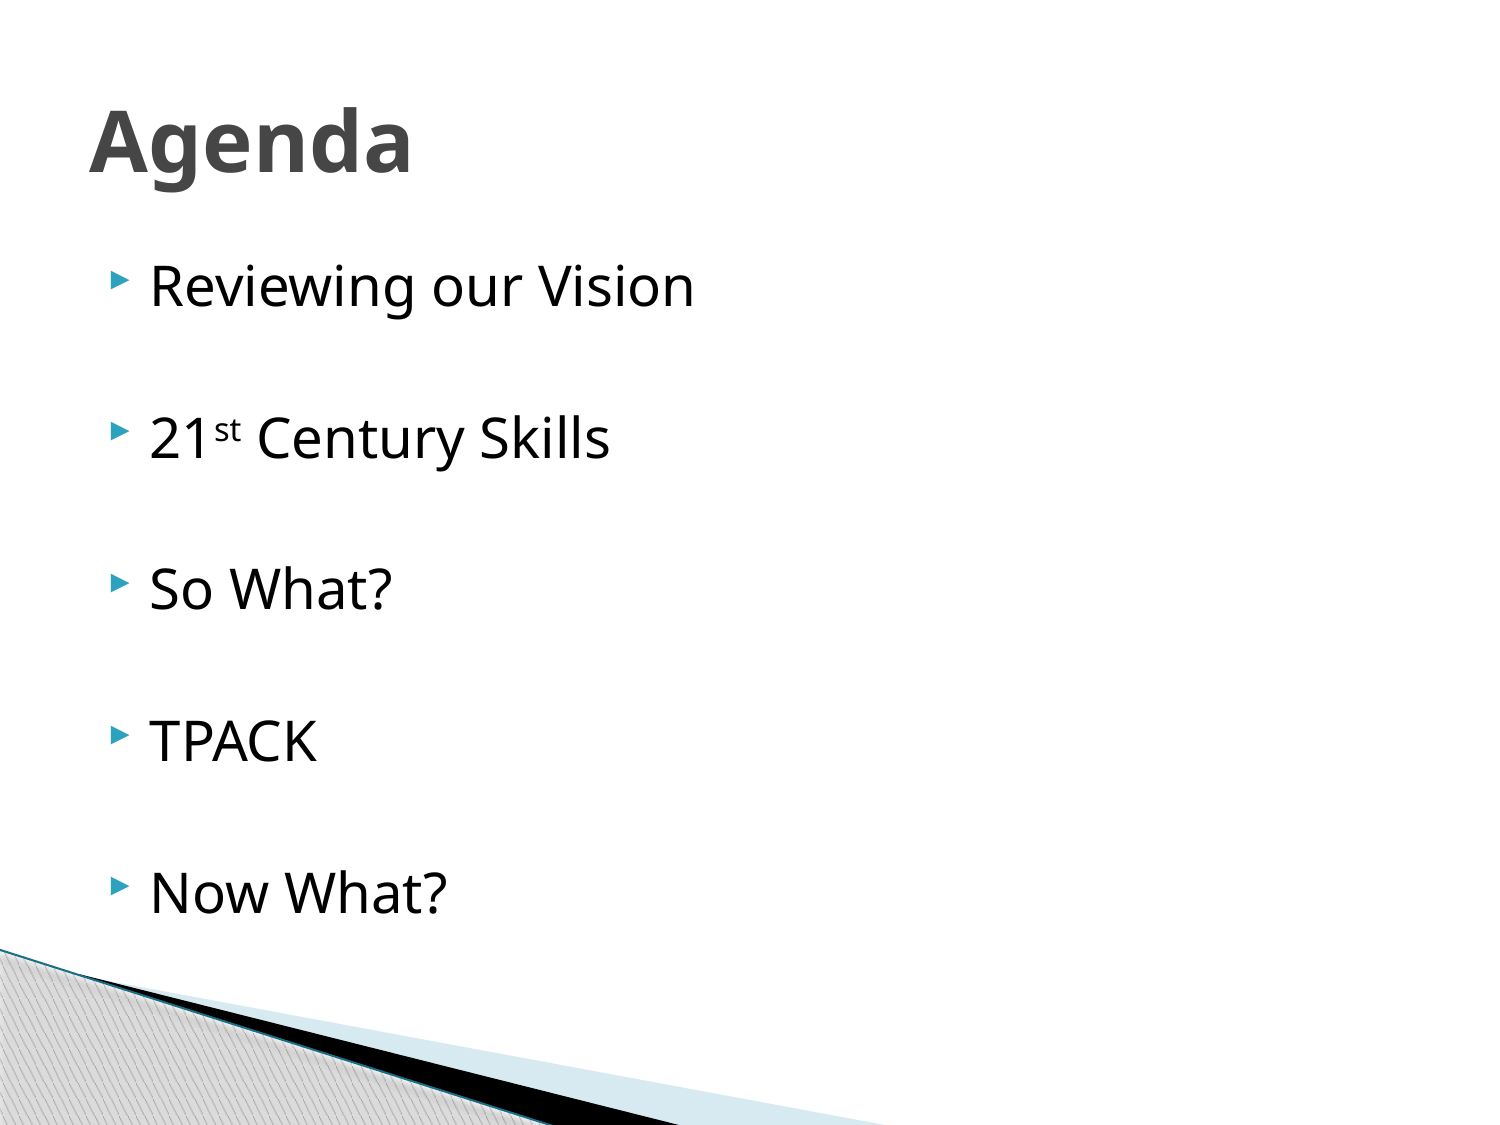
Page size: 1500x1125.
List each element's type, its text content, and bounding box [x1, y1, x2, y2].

title Agenda [75, 45, 1425, 233]
list Reviewing our Vision 21st Century Skills So What? TPACK Now What? [75, 243, 1425, 986]
